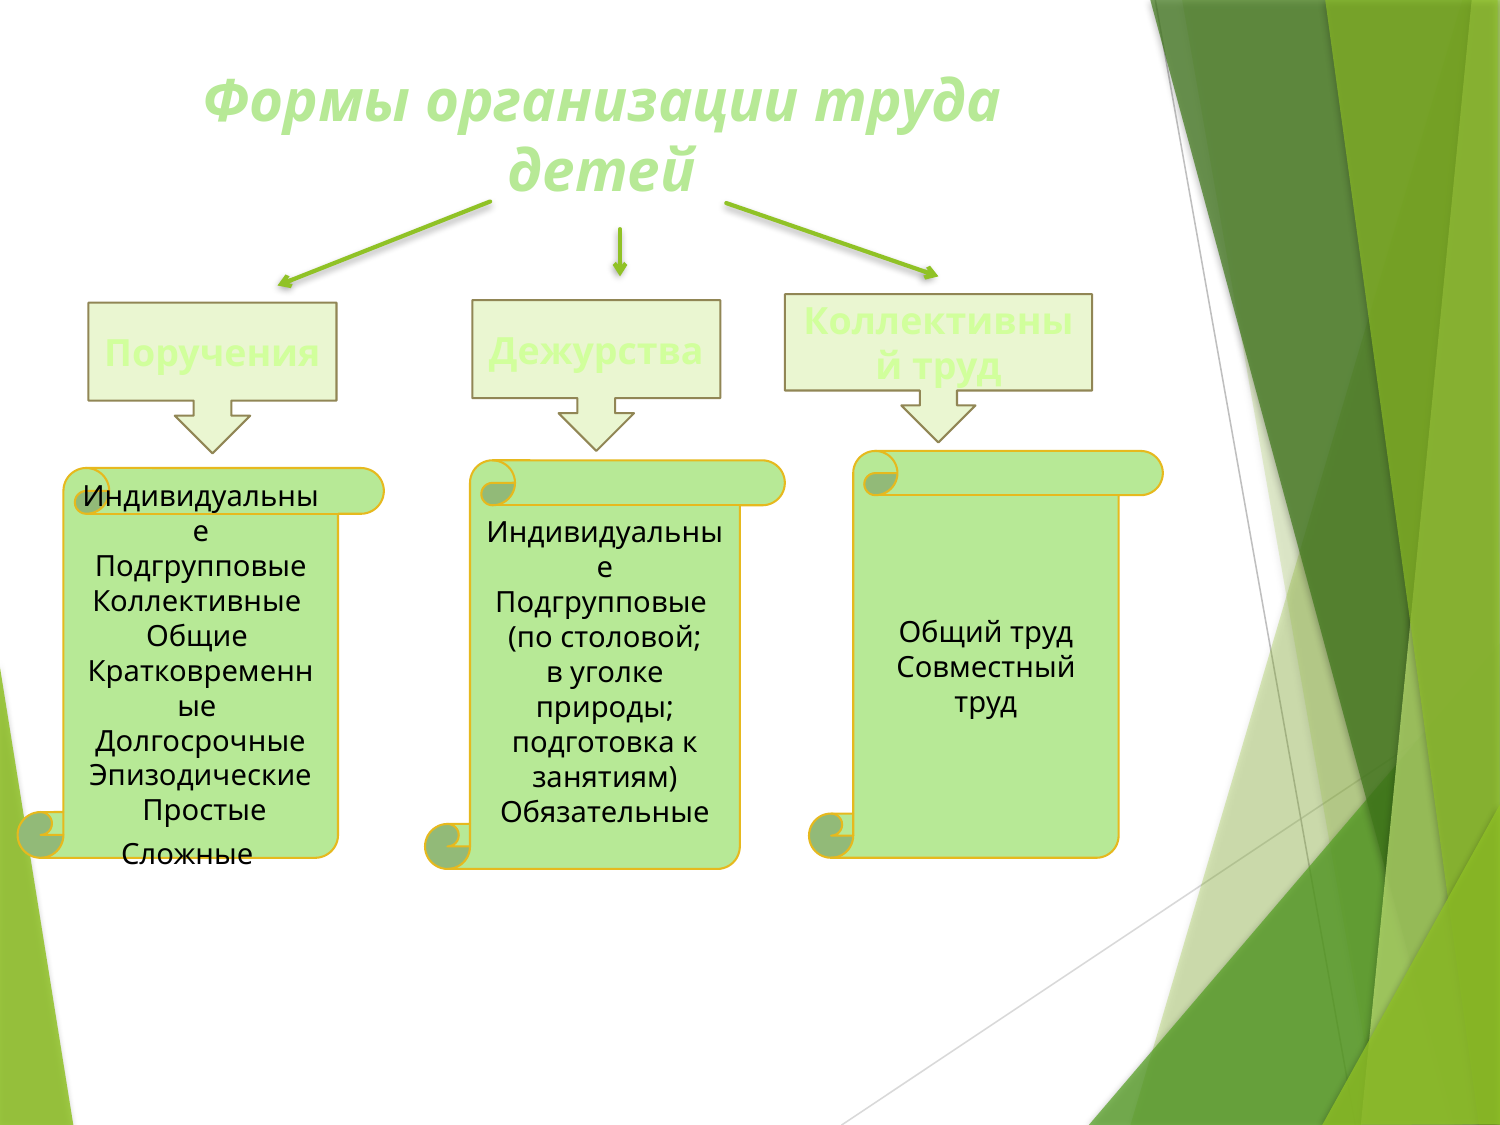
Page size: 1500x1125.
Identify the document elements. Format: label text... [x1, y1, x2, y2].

text_box Индивидуальные Подгрупповые Коллективные Общие Кратковременные Долгосрочные Эпизодические Простые Сложные [16, 466, 385, 859]
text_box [725, 202, 939, 277]
text_box Общий труд Совместный труд [807, 449, 1164, 859]
text_box Дежурства [471, 299, 722, 452]
text_box Поручения [87, 301, 338, 455]
text_box Формы организации труда детей [99, 48, 1094, 219]
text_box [276, 200, 491, 287]
text_box Индивидуальные Подгрупповые (по столовой; в уголке природы; подготовка к занятиям) Обязательные [423, 459, 786, 870]
text_box Коллективный труд [783, 293, 1094, 444]
